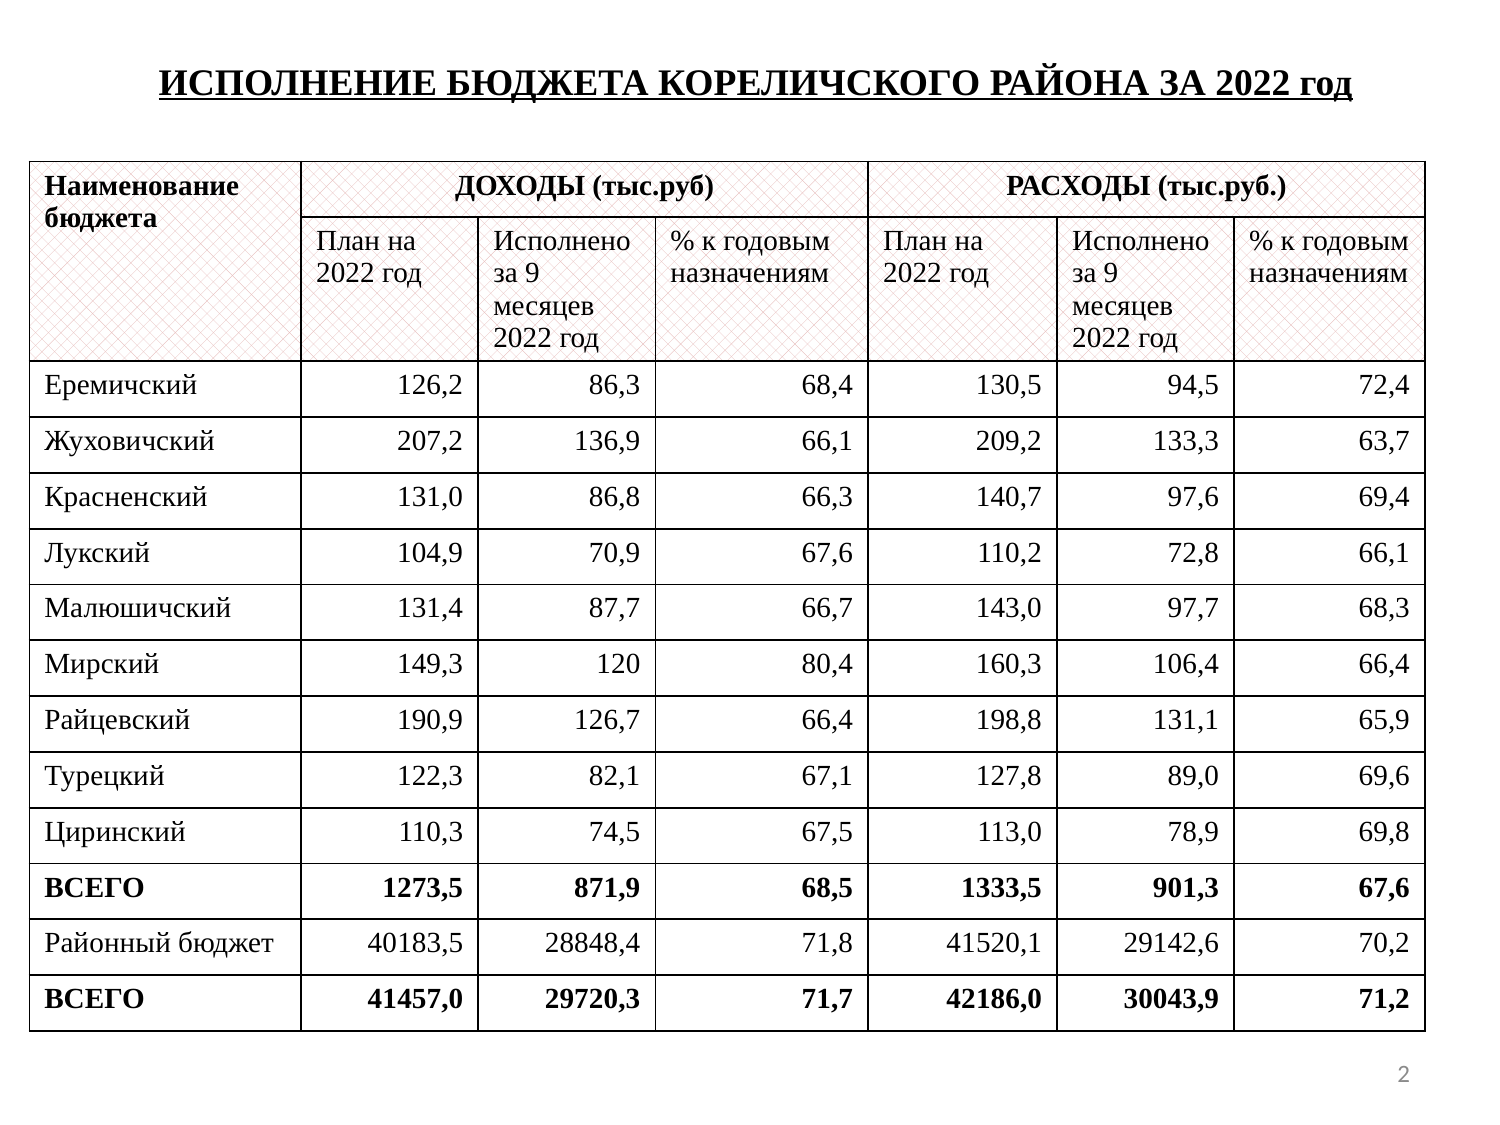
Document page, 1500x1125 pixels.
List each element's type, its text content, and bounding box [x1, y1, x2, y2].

table_cell 126,7 [479, 697, 655, 751]
table_cell 72,4 [1235, 362, 1424, 416]
table_cell Исполнено за 9 месяцев 2022 год [479, 218, 655, 360]
table_cell Малюшичский [30, 585, 300, 639]
table_header ДОХОДЫ (тыс.руб) [302, 162, 867, 216]
table_cell 113,0 [869, 809, 1056, 863]
table_cell 198,8 [869, 697, 1056, 751]
table_cell 122,3 [302, 753, 477, 807]
table_cell 68,5 [656, 864, 867, 918]
table_cell 110,2 [869, 530, 1056, 584]
table_cell 40183,5 [302, 920, 477, 974]
table_cell Красненский [30, 474, 300, 528]
table_header ИСПОЛНЕНИЕ БЮДЖЕТА КОРЕЛИЧСКОГО РАЙОНА ЗА 2022 год [113, 55, 1399, 121]
table_cell 67,6 [1235, 864, 1424, 918]
table_cell 69,6 [1235, 753, 1424, 807]
table_cell 190,9 [302, 697, 477, 751]
table_cell 66,7 [656, 585, 867, 639]
table_cell ВСЕГО [30, 864, 300, 918]
table_cell 120 [479, 641, 655, 695]
table_cell 131,0 [302, 474, 477, 528]
table_cell 1273,5 [302, 864, 477, 918]
table_cell План на 2022 год [869, 218, 1056, 360]
table_cell Исполнено за 9 месяцев 2022 год [1058, 218, 1233, 360]
table_cell % к годовым назначениям [656, 218, 867, 360]
table_cell 67,6 [656, 530, 867, 584]
table_cell 86,3 [479, 362, 655, 416]
table_cell 68,3 [1235, 585, 1424, 639]
table_cell 871,9 [479, 864, 655, 918]
table_cell 71,7 [656, 976, 867, 1030]
table_cell 29720,3 [479, 976, 655, 1030]
table_cell 106,4 [1058, 641, 1233, 695]
table_cell 68,4 [656, 362, 867, 416]
table_cell 66,4 [656, 697, 867, 751]
table_cell 143,0 [869, 585, 1056, 639]
table_cell 66,1 [656, 418, 867, 472]
table_cell 136,9 [479, 418, 655, 472]
table_cell 133,3 [1058, 418, 1233, 472]
table_cell 160,3 [869, 641, 1056, 695]
table_header Наименование бюджета [30, 162, 300, 360]
table_cell 1333,5 [869, 864, 1056, 918]
table_cell 140,7 [869, 474, 1056, 528]
table_cell 209,2 [869, 418, 1056, 472]
table_cell 29142,6 [1058, 920, 1233, 974]
table_cell 110,3 [302, 809, 477, 863]
table_cell 131,4 [302, 585, 477, 639]
table_cell 87,7 [479, 585, 655, 639]
table_cell 80,4 [656, 641, 867, 695]
table_cell 97,6 [1058, 474, 1233, 528]
table_cell План на 2022 год [302, 218, 477, 360]
table_cell Жуховичский [30, 418, 300, 472]
table_cell 149,3 [302, 641, 477, 695]
slide_number 2 [1074, 1042, 1425, 1103]
table_cell 82,1 [479, 753, 655, 807]
table_cell Еремичский [30, 362, 300, 416]
table_cell 78,9 [1058, 809, 1233, 863]
table_cell 69,8 [1235, 809, 1424, 863]
table_header РАСХОДЫ (тыс.руб.) [869, 162, 1424, 216]
table_cell 41457,0 [302, 976, 477, 1030]
table_cell Мирский [30, 641, 300, 695]
table_cell 69,4 [1235, 474, 1424, 528]
table_cell 74,5 [479, 809, 655, 863]
table_cell 42186,0 [869, 976, 1056, 1030]
table_cell 130,5 [869, 362, 1056, 416]
table_cell 65,9 [1235, 697, 1424, 751]
table_cell Лукский [30, 530, 300, 584]
table_cell 89,0 [1058, 753, 1233, 807]
table_cell % к годовым назначениям [1235, 218, 1424, 360]
table_cell 72,8 [1058, 530, 1233, 584]
table_cell 901,3 [1058, 864, 1233, 918]
table_cell 28848,4 [479, 920, 655, 974]
table_cell 71,2 [1235, 976, 1424, 1030]
table_cell Турецкий [30, 753, 300, 807]
table_cell 97,7 [1058, 585, 1233, 639]
table_cell 41520,1 [869, 920, 1056, 974]
table_cell 71,8 [656, 920, 867, 974]
table_cell 126,2 [302, 362, 477, 416]
table_cell 66,4 [1235, 641, 1424, 695]
table_cell 67,1 [656, 753, 867, 807]
table_cell 63,7 [1235, 418, 1424, 472]
table_cell Районный бюджет [30, 920, 300, 974]
table_cell 70,2 [1235, 920, 1424, 974]
table_cell 30043,9 [1058, 976, 1233, 1030]
table_cell 66,1 [1235, 530, 1424, 584]
table_cell 70,9 [479, 530, 655, 584]
table_cell 86,8 [479, 474, 655, 528]
table_cell 127,8 [869, 753, 1056, 807]
table_cell 66,3 [656, 474, 867, 528]
table_cell 104,9 [302, 530, 477, 584]
table_cell 67,5 [656, 809, 867, 863]
table_cell 131,1 [1058, 697, 1233, 751]
table_cell 207,2 [302, 418, 477, 472]
table_cell 94,5 [1058, 362, 1233, 416]
table_cell Циринский [30, 809, 300, 863]
table_cell Райцевский [30, 697, 300, 751]
table_cell ВСЕГО [30, 976, 300, 1030]
